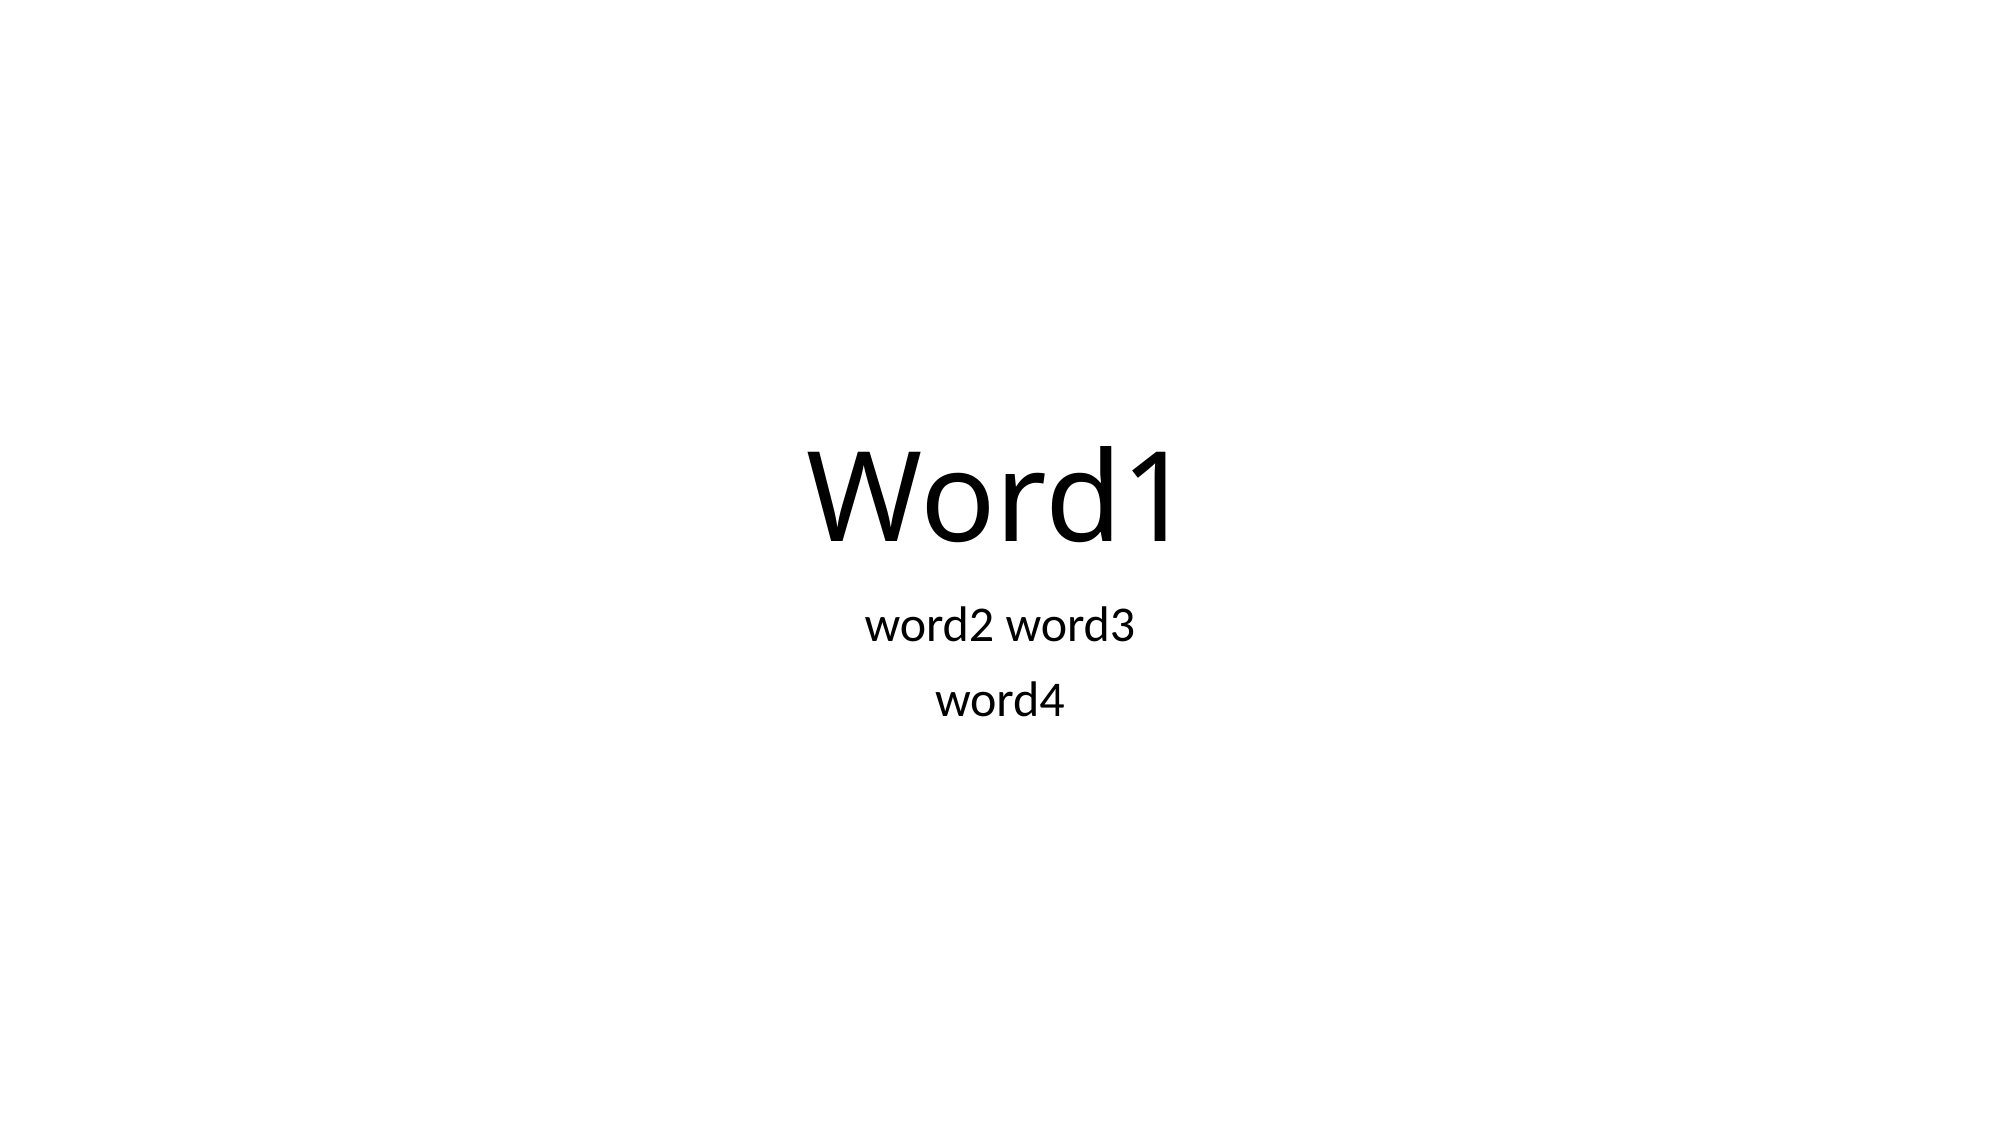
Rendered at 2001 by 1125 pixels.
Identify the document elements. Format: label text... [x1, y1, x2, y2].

subtitle word2 word3 word4 [249, 590, 1750, 863]
title Word1 [249, 184, 1750, 576]
